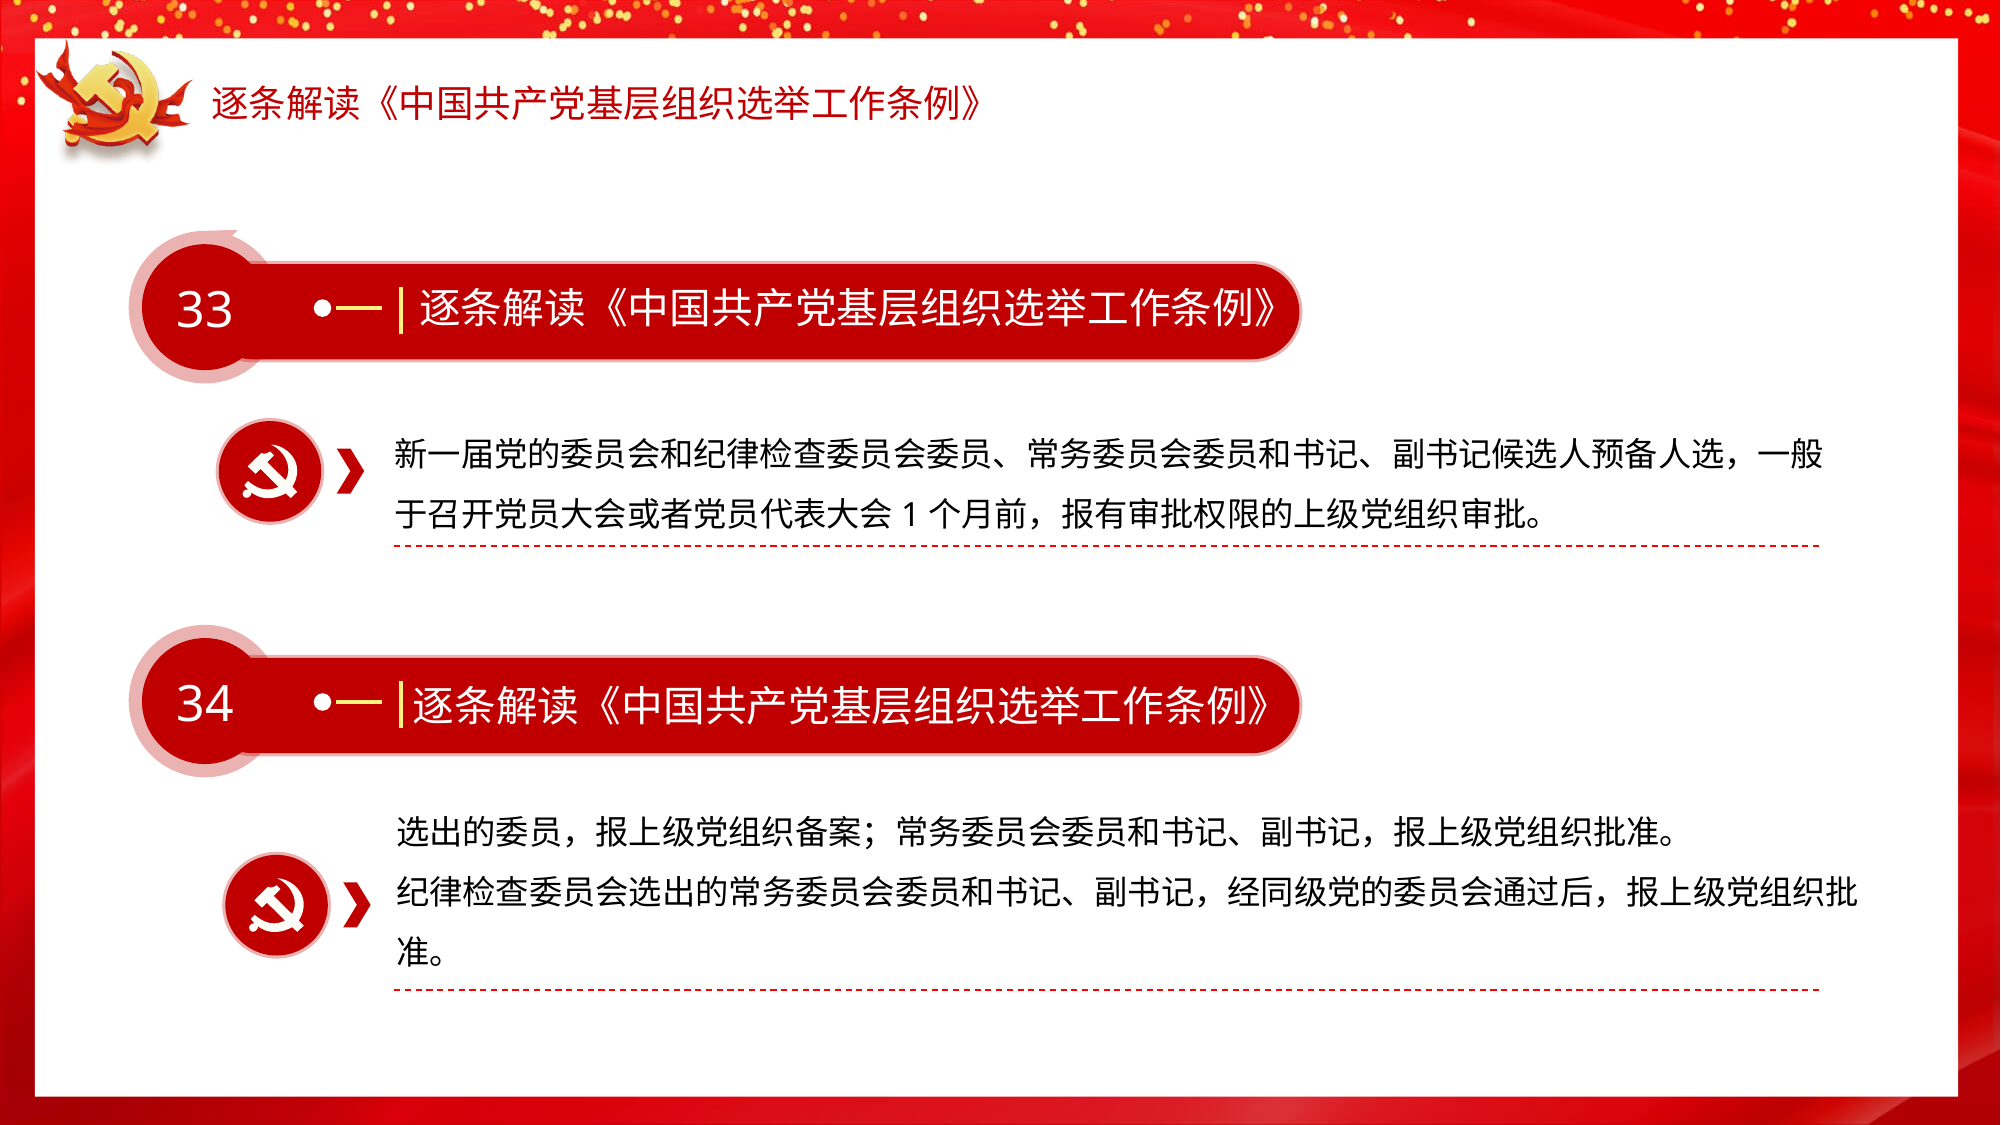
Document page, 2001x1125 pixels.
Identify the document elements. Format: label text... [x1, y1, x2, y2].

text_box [218, 421, 322, 522]
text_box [141, 638, 1308, 765]
text_box [336, 448, 365, 494]
text_box 选出的委员，报上级党组织备案；常务委员会委员和书记、副书记，报上级党组织批准。 纪律检查委员会选出的常务委员会委员和书记、副书记，经同级党的委员会通过后，报上级党组织批准。 [381, 784, 1875, 979]
text_box [34, 37, 1959, 1098]
picture [0, 0, 2000, 1125]
text_box 逐条解读《中国共产党基层组织选举工作条例》 [196, 72, 1014, 132]
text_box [225, 854, 328, 956]
text_box [343, 882, 371, 928]
text_box 新一届党的委员会和纪律检查委员会委员、常务委员会委员和书记、副书记候选人预备人选，一般于召开党员大会或者党员代表大会1个月前，报有审批权限的上级党组织审批。 [379, 405, 1842, 541]
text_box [141, 244, 1315, 371]
